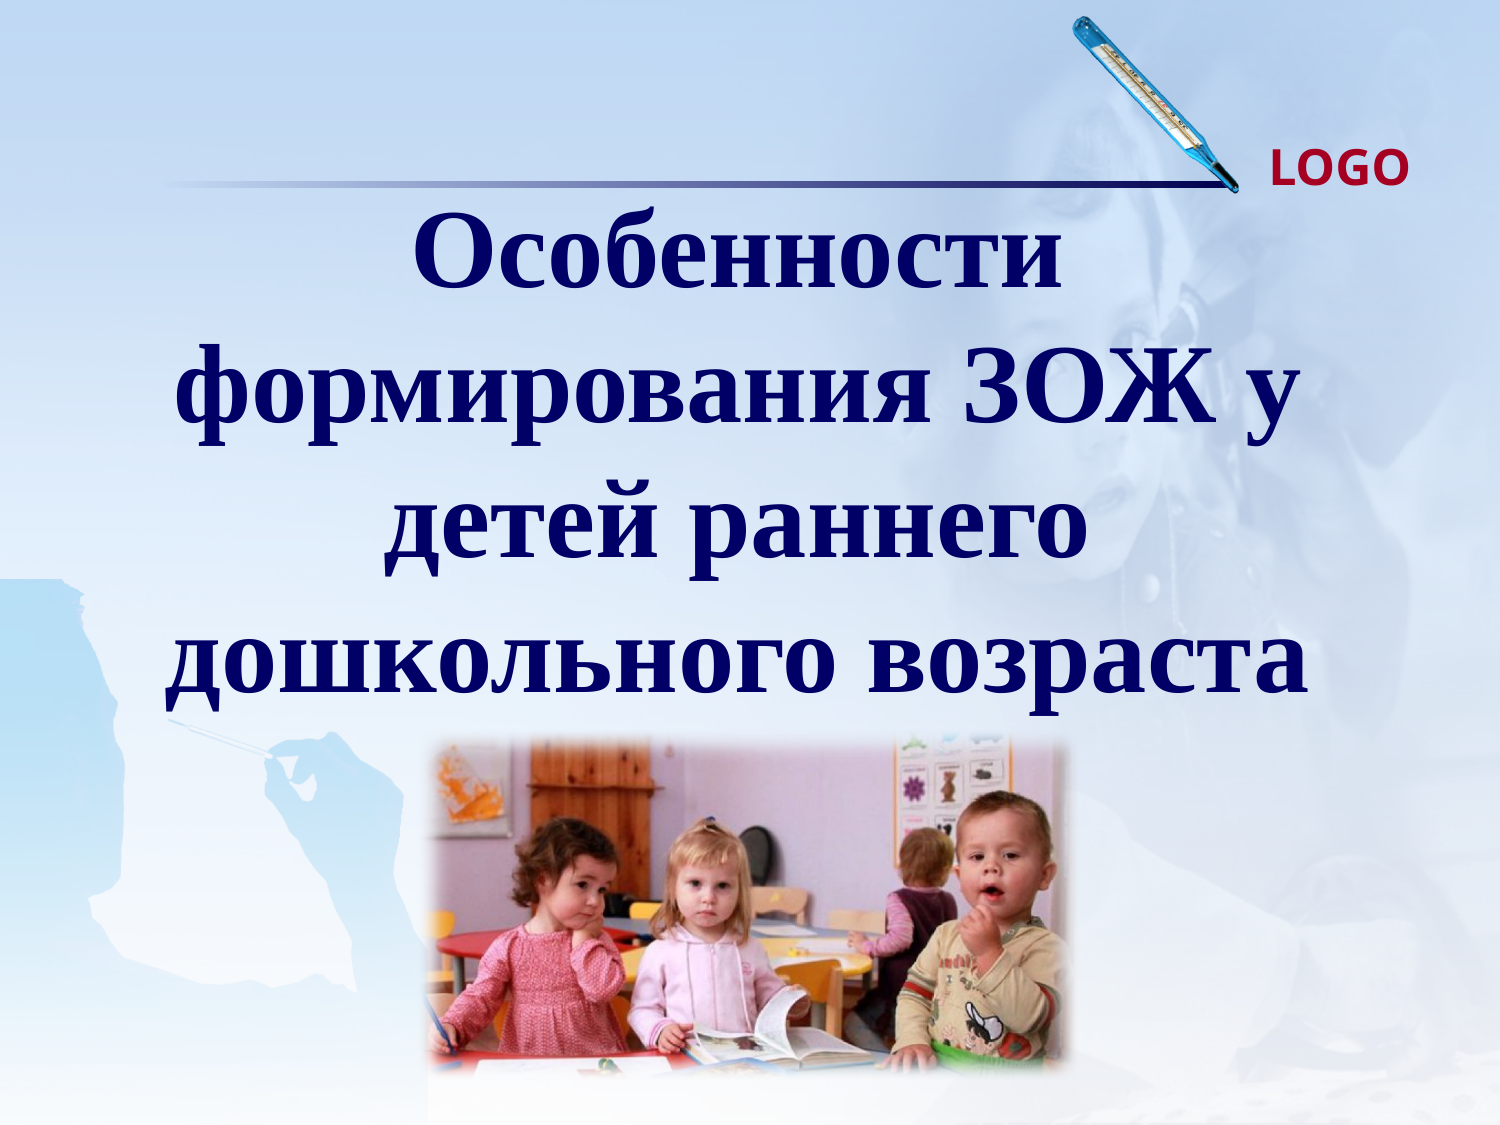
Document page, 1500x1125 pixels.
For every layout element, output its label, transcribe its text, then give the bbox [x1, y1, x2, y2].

picture [0, 0, 1500, 1125]
title Особенности формирования ЗОЖ у детей раннего дошкольного возраста [99, 57, 1376, 833]
